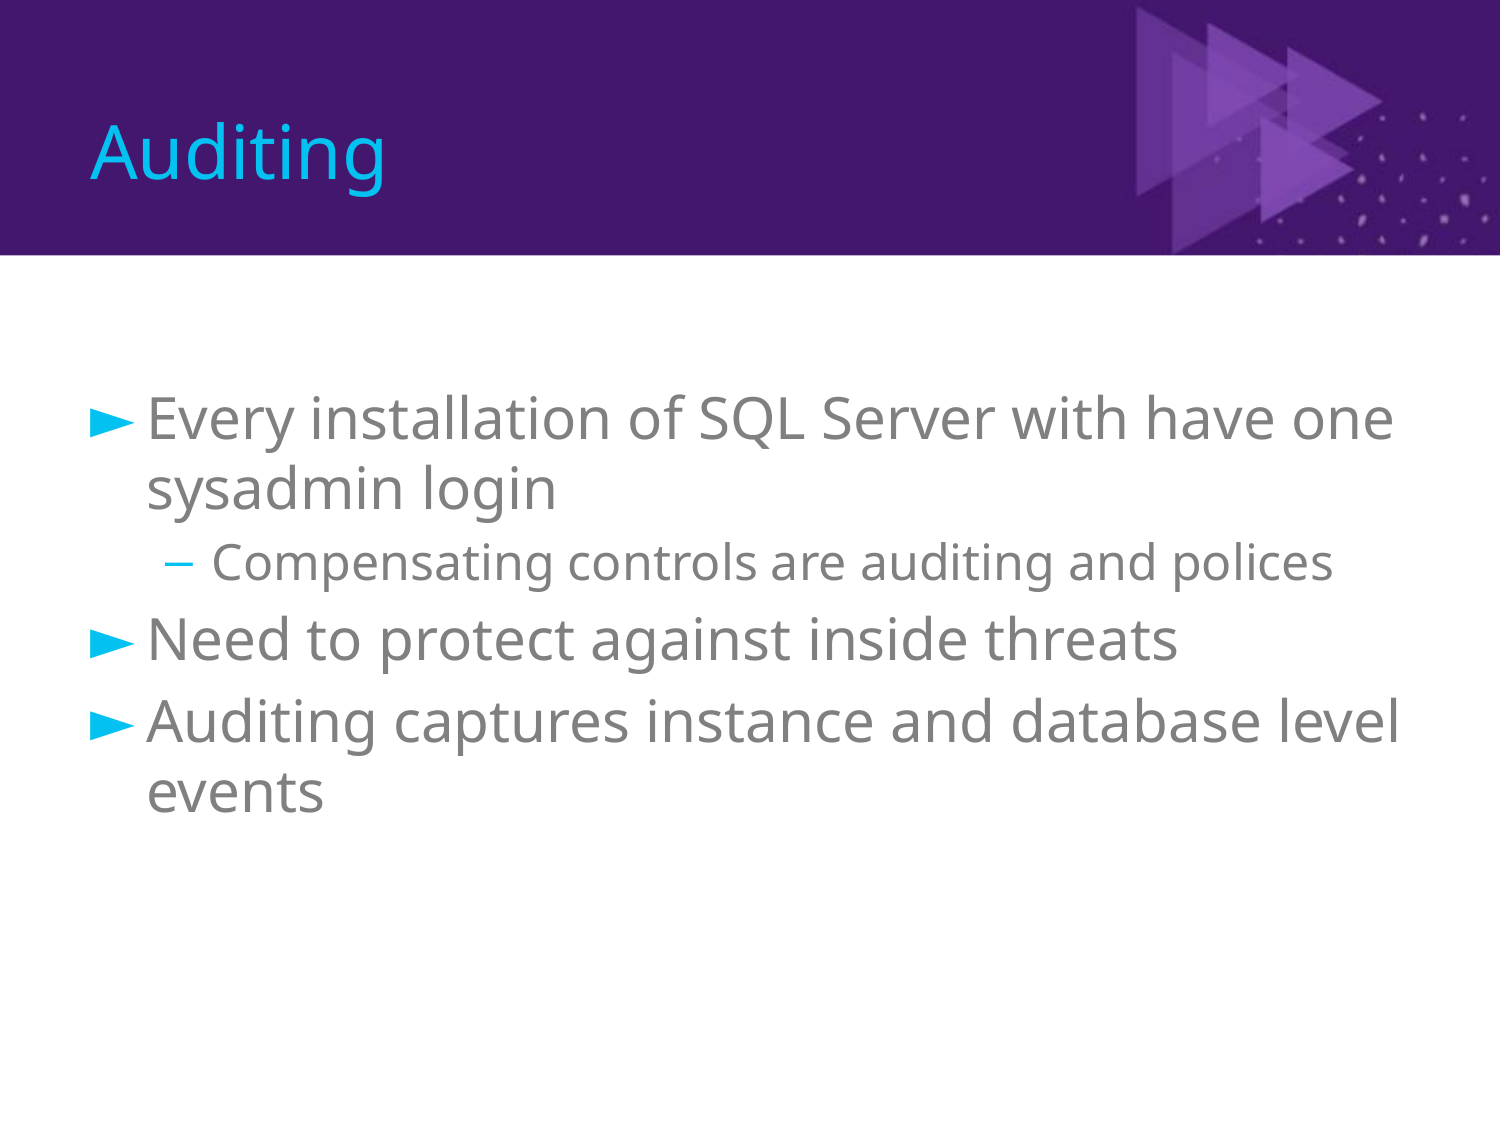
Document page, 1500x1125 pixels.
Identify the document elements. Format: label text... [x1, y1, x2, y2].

picture [0, 0, 1500, 255]
list Every installation of SQL Server with have one sysadmin login Compensating controls are auditing and polices Need to protect against inside threats Auditing captures instance and database level events [75, 373, 1425, 1005]
title Auditing [75, 56, 1425, 244]
